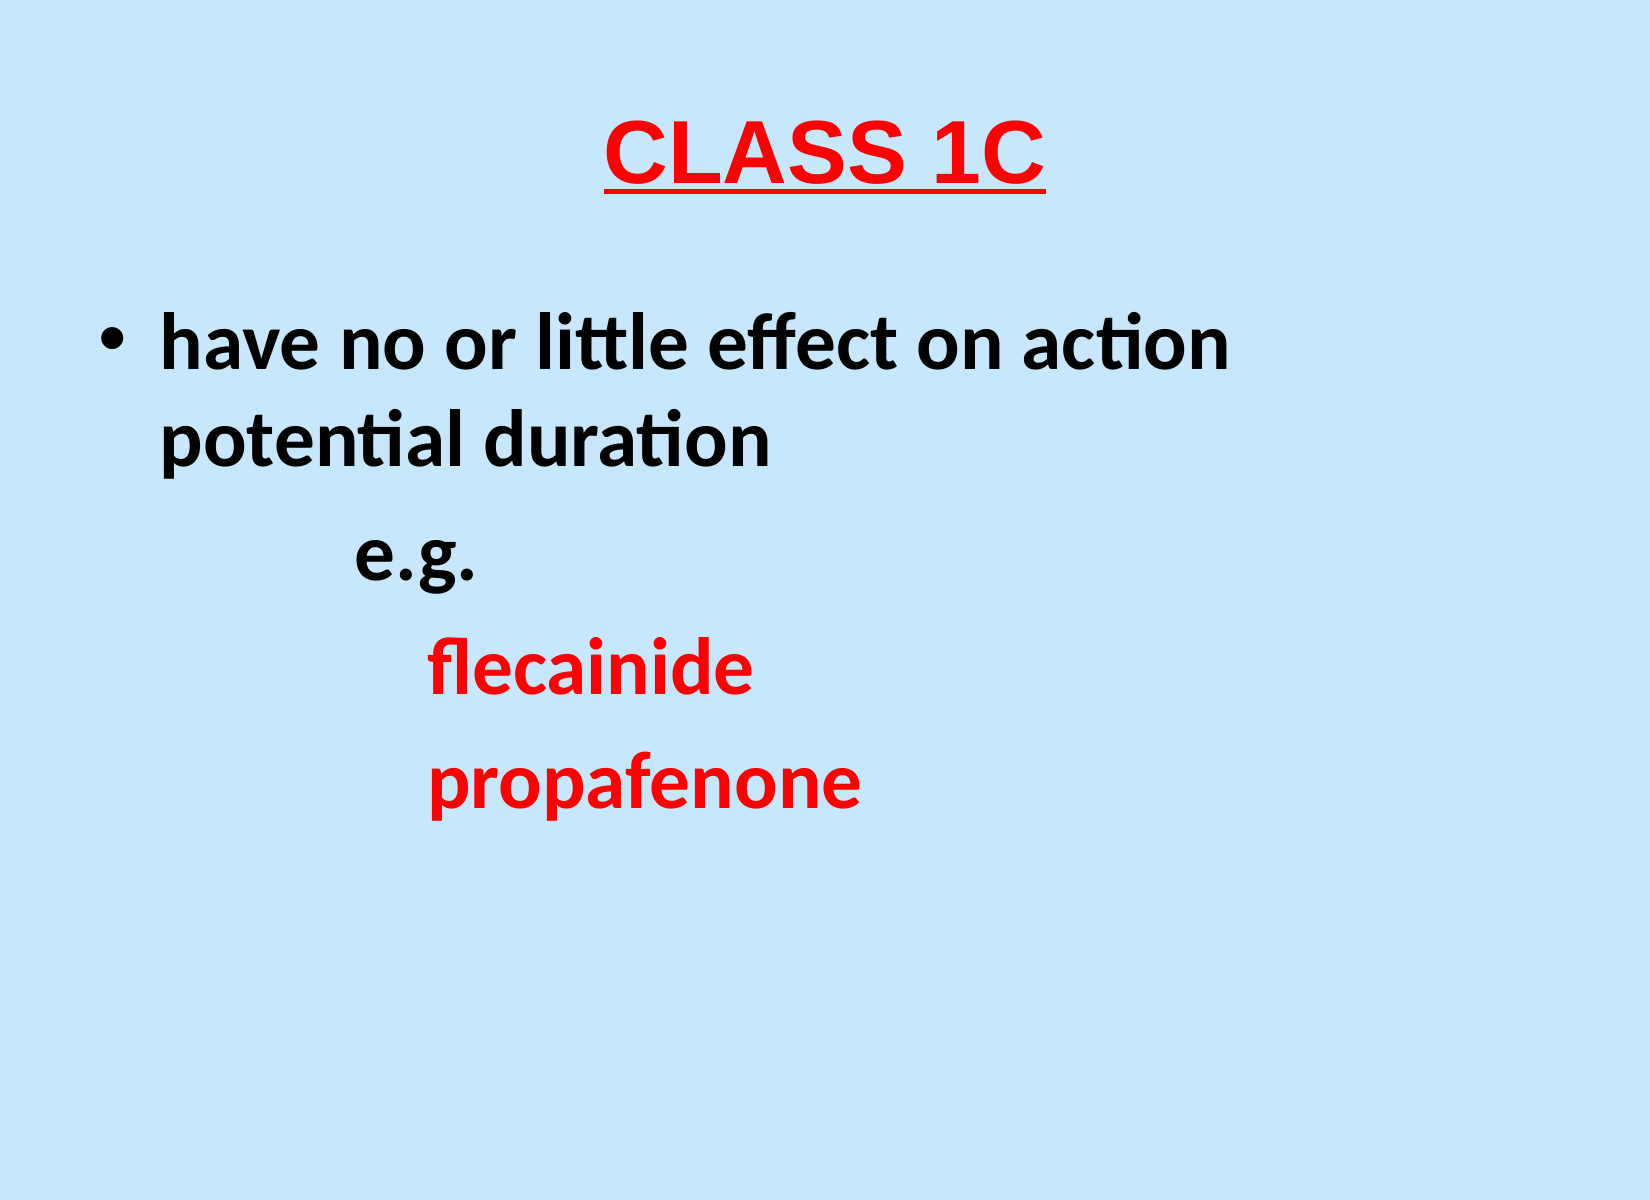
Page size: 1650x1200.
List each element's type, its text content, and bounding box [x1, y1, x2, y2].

title CLASS 1C [82, 48, 1568, 249]
list have no or little effect on action potential duration e.g. flecainide propafenone [82, 279, 1568, 1072]
